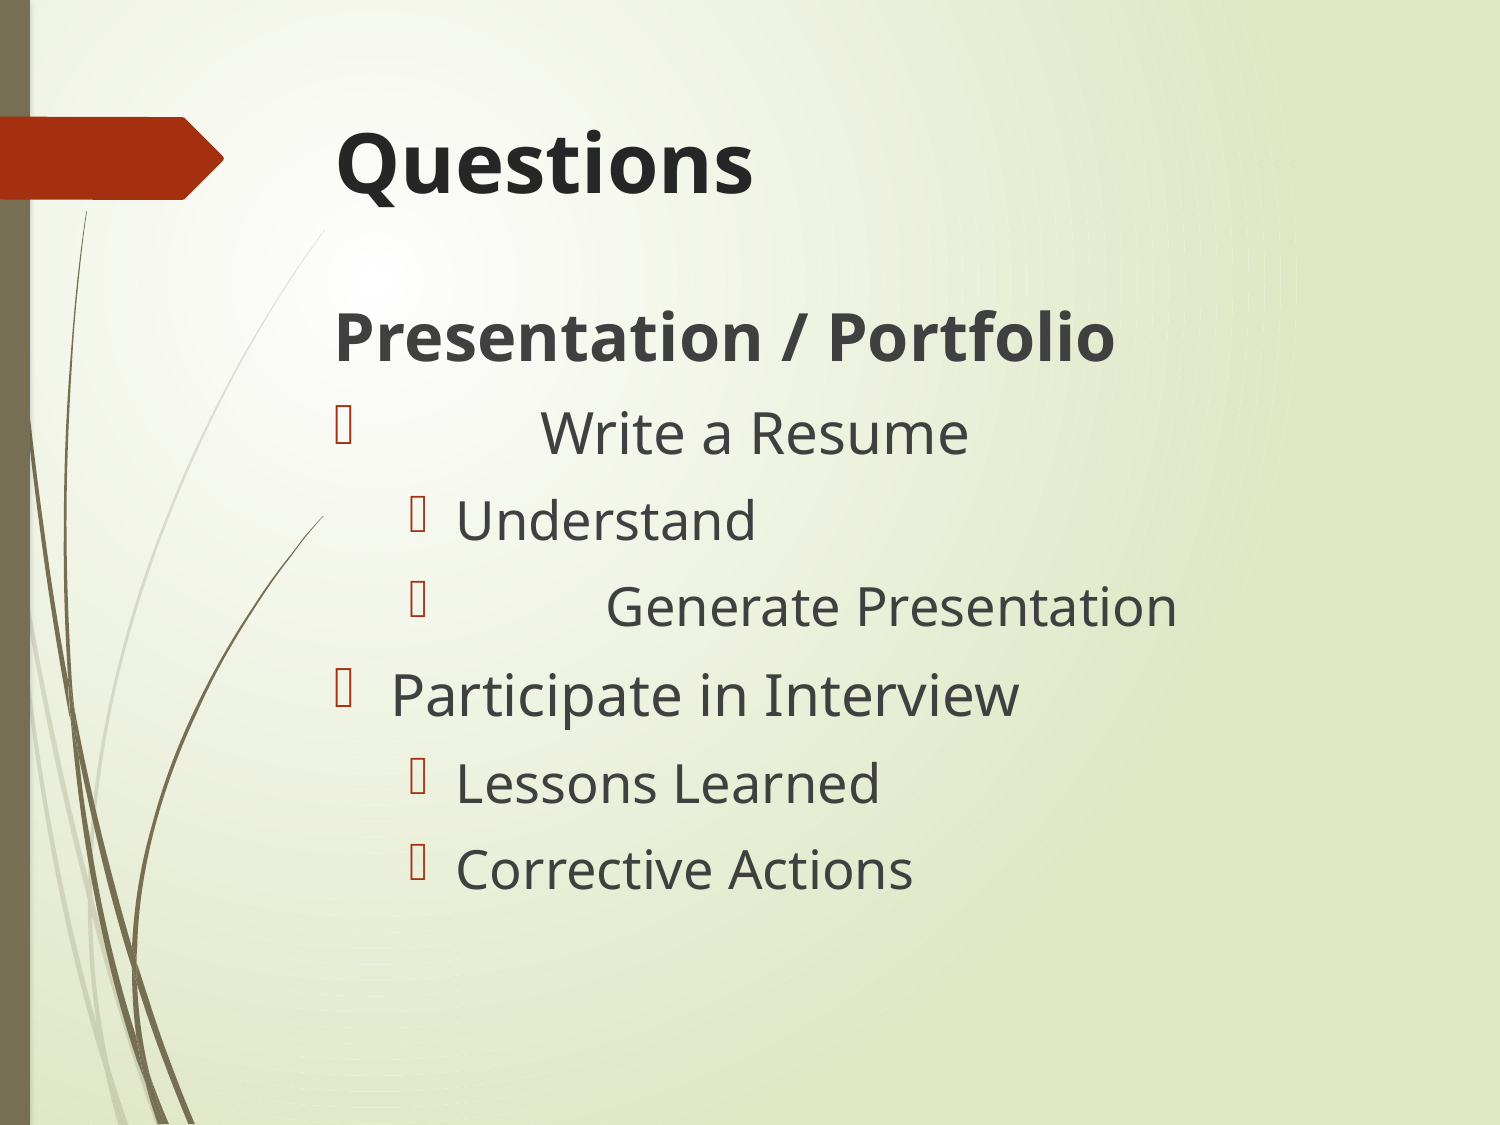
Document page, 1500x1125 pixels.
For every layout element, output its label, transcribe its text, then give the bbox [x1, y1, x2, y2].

list Presentation / Portfolio Write a Resume Understand Generate Presentation Participate in Interview Lessons Learned Corrective Actions [318, 287, 1400, 970]
title Questions [319, 102, 1400, 287]
